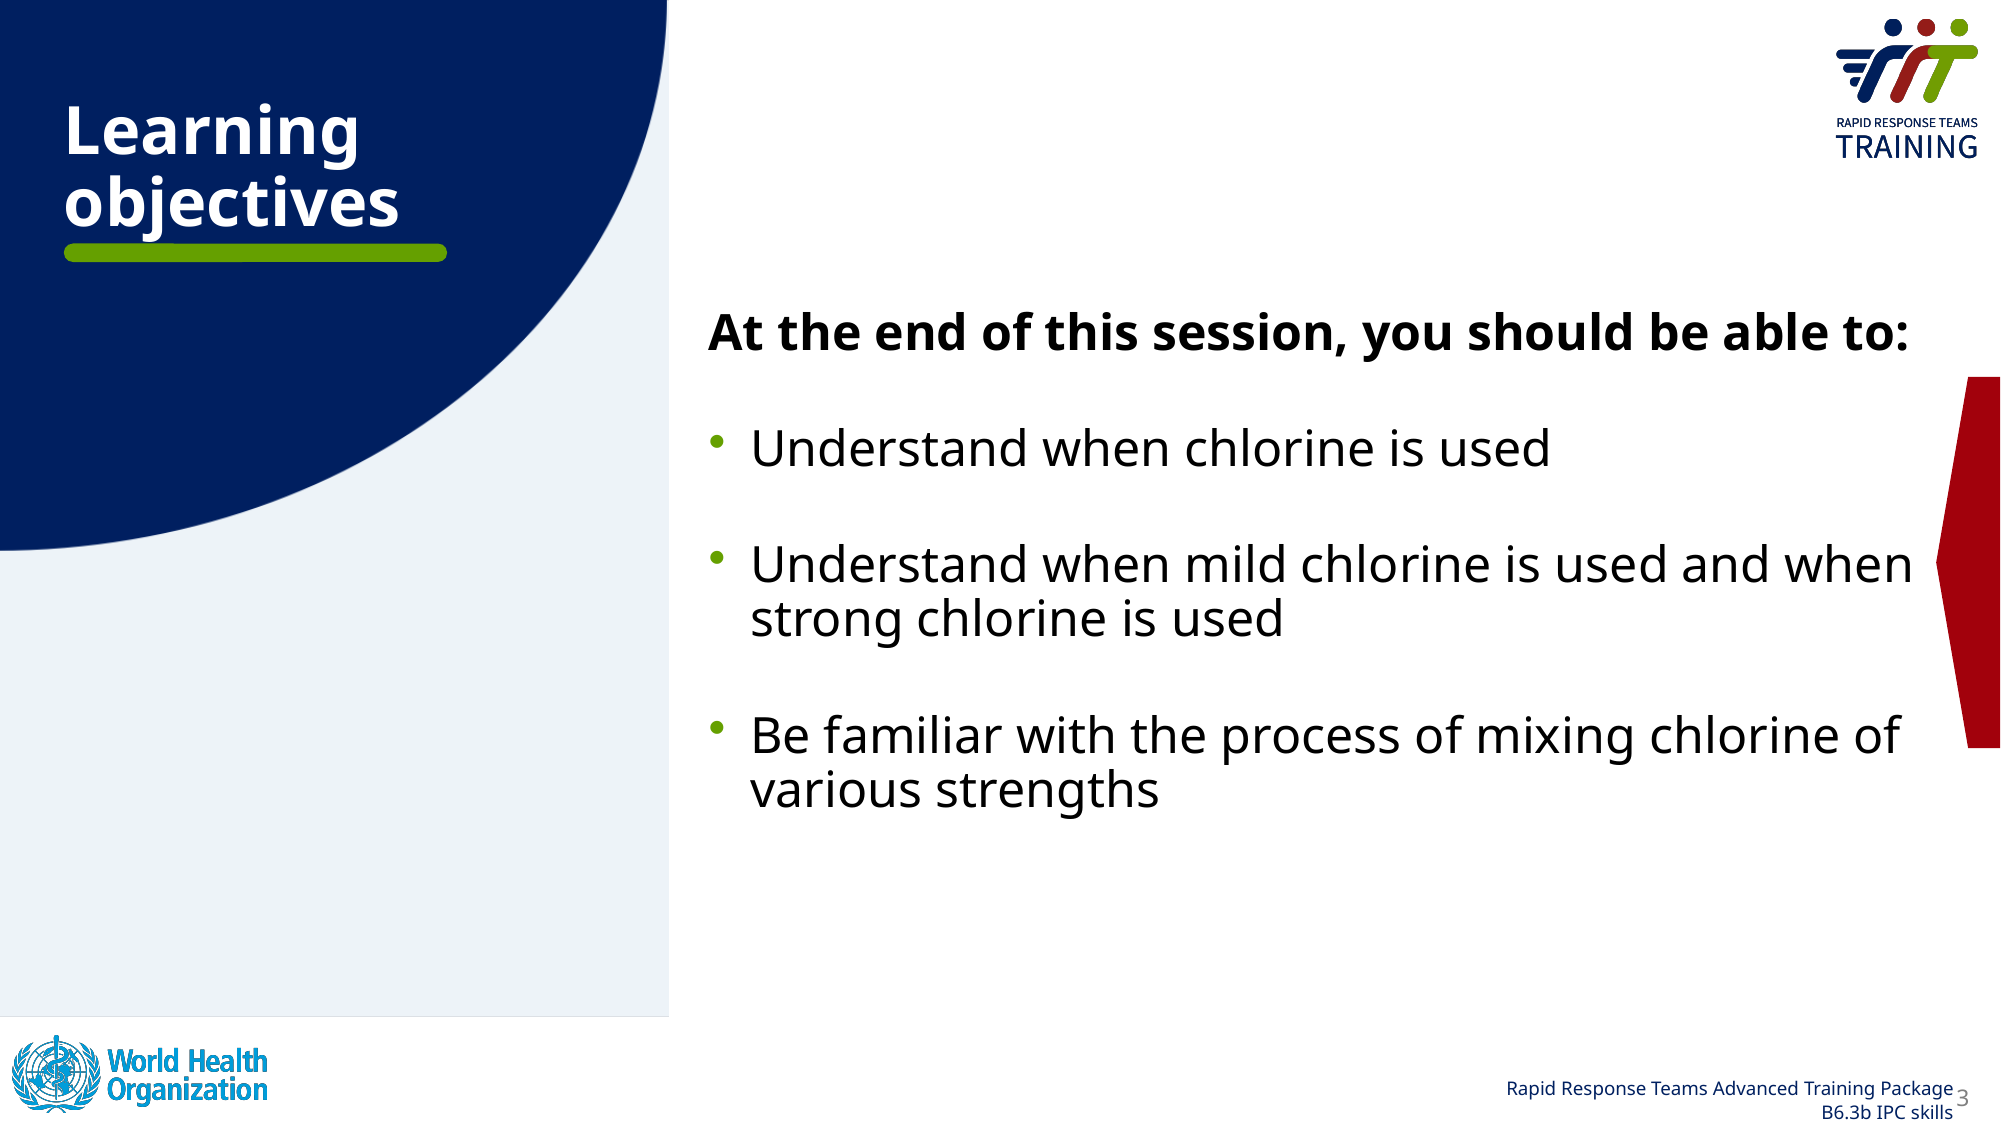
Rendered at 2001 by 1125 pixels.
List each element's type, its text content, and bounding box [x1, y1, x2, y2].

picture [40, 1062, 47, 1070]
picture [34, 1054, 43, 1078]
picture [36, 1088, 78, 1105]
picture [24, 1054, 36, 1087]
picture [46, 1056, 54, 1062]
picture [12, 1083, 48, 1113]
picture [12, 1035, 54, 1068]
picture [50, 1108, 62, 1113]
list At the end of this session, you should be able to: Understand when chlorine is used Understand when mild chlorine is used and when strong chlorine is used Be familiar with the process of mixing chlorine of various strengths [700, 275, 1937, 850]
picture [30, 1083, 37, 1091]
picture [59, 1035, 267, 1113]
text_box Learning objectives [63, 103, 600, 242]
picture [22, 1062, 26, 1077]
picture [71, 1053, 90, 1091]
picture [1835, 19, 1978, 167]
picture [0, 0, 669, 1018]
